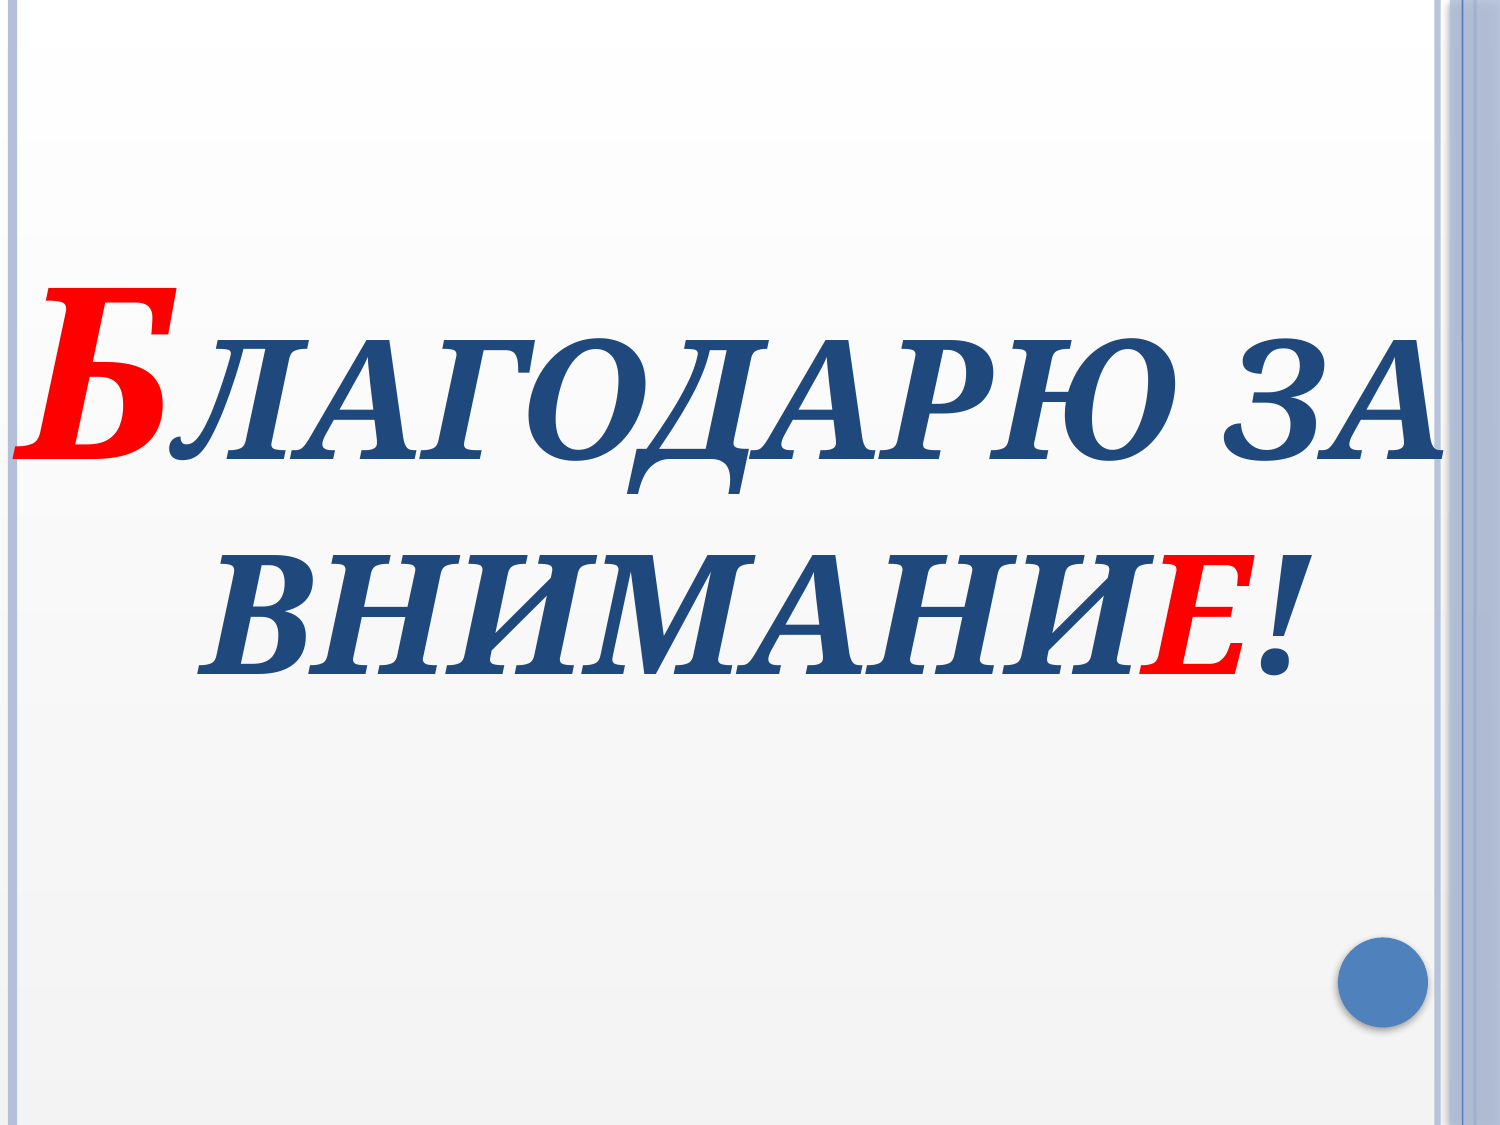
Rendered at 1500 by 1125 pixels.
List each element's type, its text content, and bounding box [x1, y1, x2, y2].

list БЛАГОДАРЮ ЗА ВНИМАНИЕ! [0, 0, 1471, 1125]
